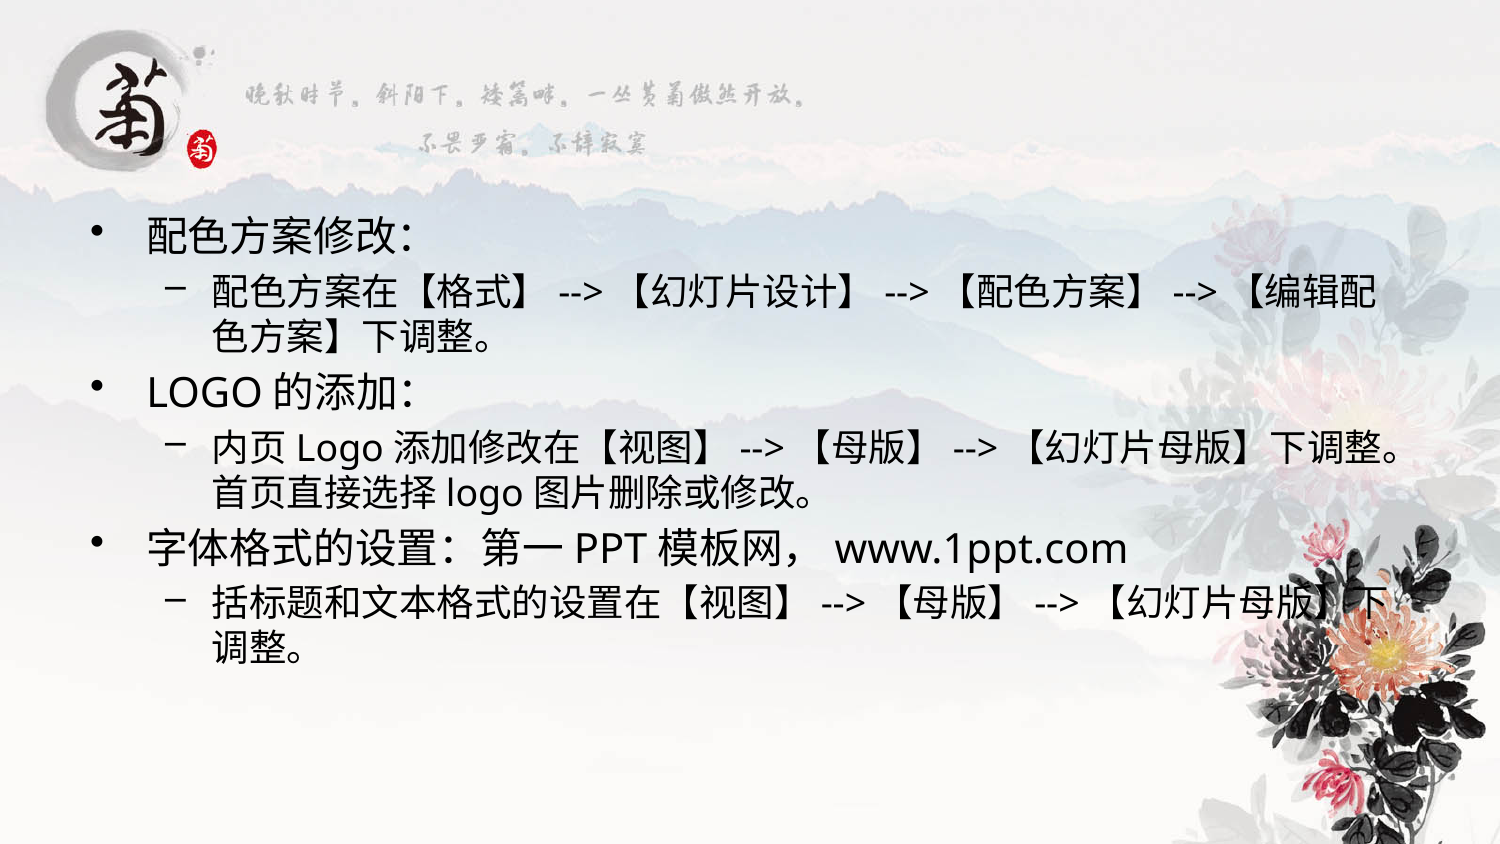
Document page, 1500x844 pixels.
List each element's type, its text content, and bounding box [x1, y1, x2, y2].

picture [0, 0, 1500, 844]
list 配色方案修改： 配色方案在【格式】-->【幻灯片设计】-->【配色方案】-->【编辑配色方案】下调整。 LOGO的添加： 内页Logo添加修改在【视图】-->【母版】-->【幻灯片母版】下调整。首页直接选择logo图片删除或修改。 字体格式的设置：第一PPT模板网，www.1ppt.com 括标题和文本格式的设置在【视图】-->【母版】-->【幻灯片母版】下调整。 [75, 202, 1425, 760]
